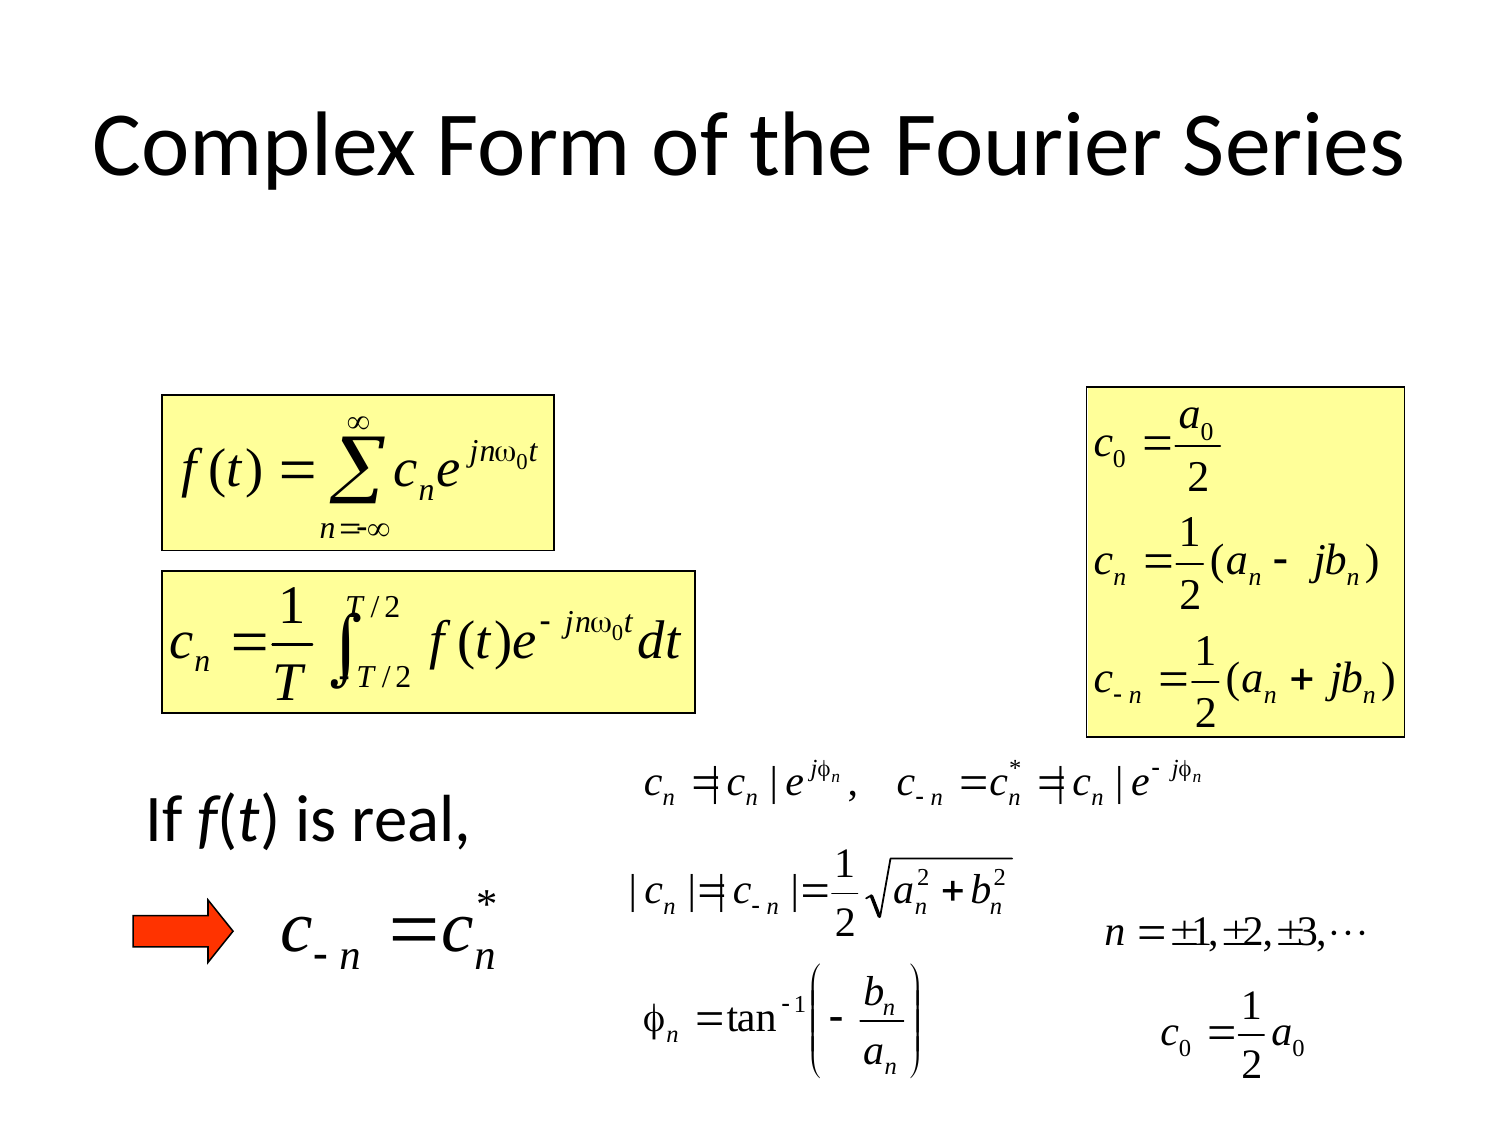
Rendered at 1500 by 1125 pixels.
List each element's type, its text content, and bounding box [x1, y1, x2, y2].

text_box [162, 395, 554, 551]
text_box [637, 954, 933, 1088]
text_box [1154, 978, 1313, 1088]
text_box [162, 571, 695, 713]
text_box If f(t) is real, [130, 767, 487, 863]
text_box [637, 749, 1213, 817]
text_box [1097, 906, 1376, 963]
text_box [133, 899, 234, 963]
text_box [270, 871, 509, 988]
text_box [1087, 387, 1404, 737]
title Complex Form of the Fourier Series [75, 45, 1425, 233]
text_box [624, 837, 1022, 946]
